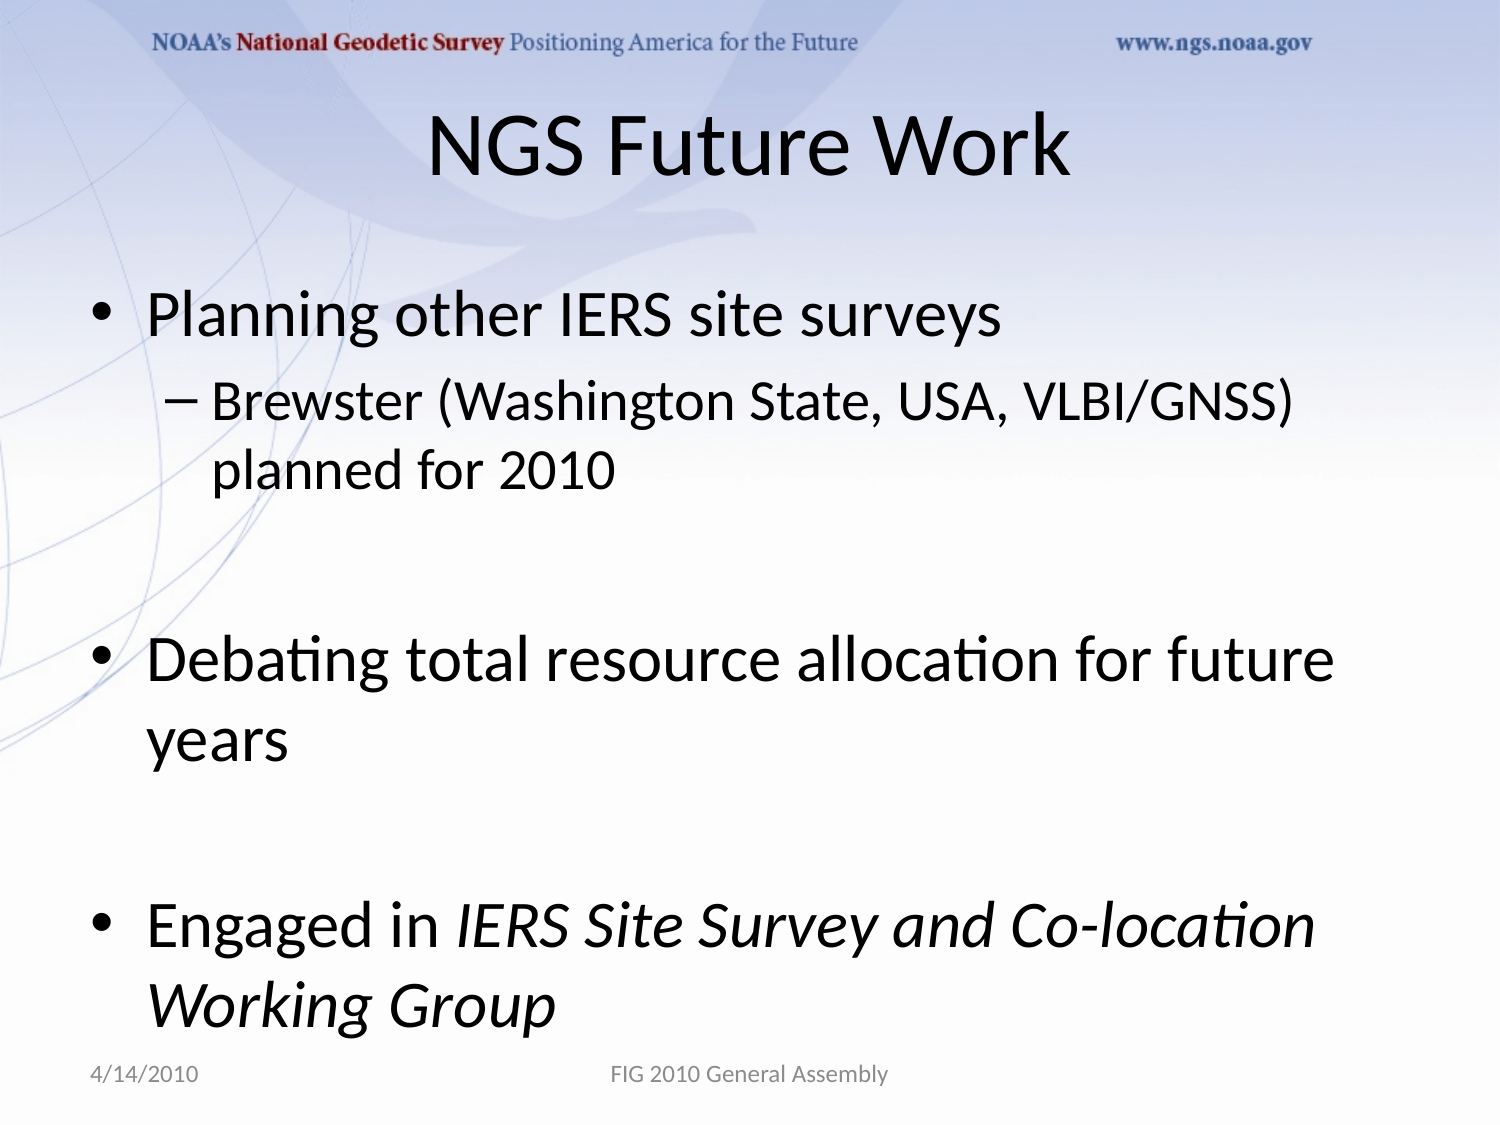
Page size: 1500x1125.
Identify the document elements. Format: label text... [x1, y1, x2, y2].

picture [0, 0, 1500, 1125]
title NGS Future Work [74, 44, 1426, 233]
list Planning other IERS site surveys Brewster (Washington State, USA, VLBI/GNSS) planned for 2010 Debating total resource allocation for future years Engaged in IERS Site Survey and Co-location Working Group [74, 262, 1426, 1006]
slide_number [75, 1042, 425, 1103]
footer FIG 2010 General Assembly [512, 1042, 988, 1103]
